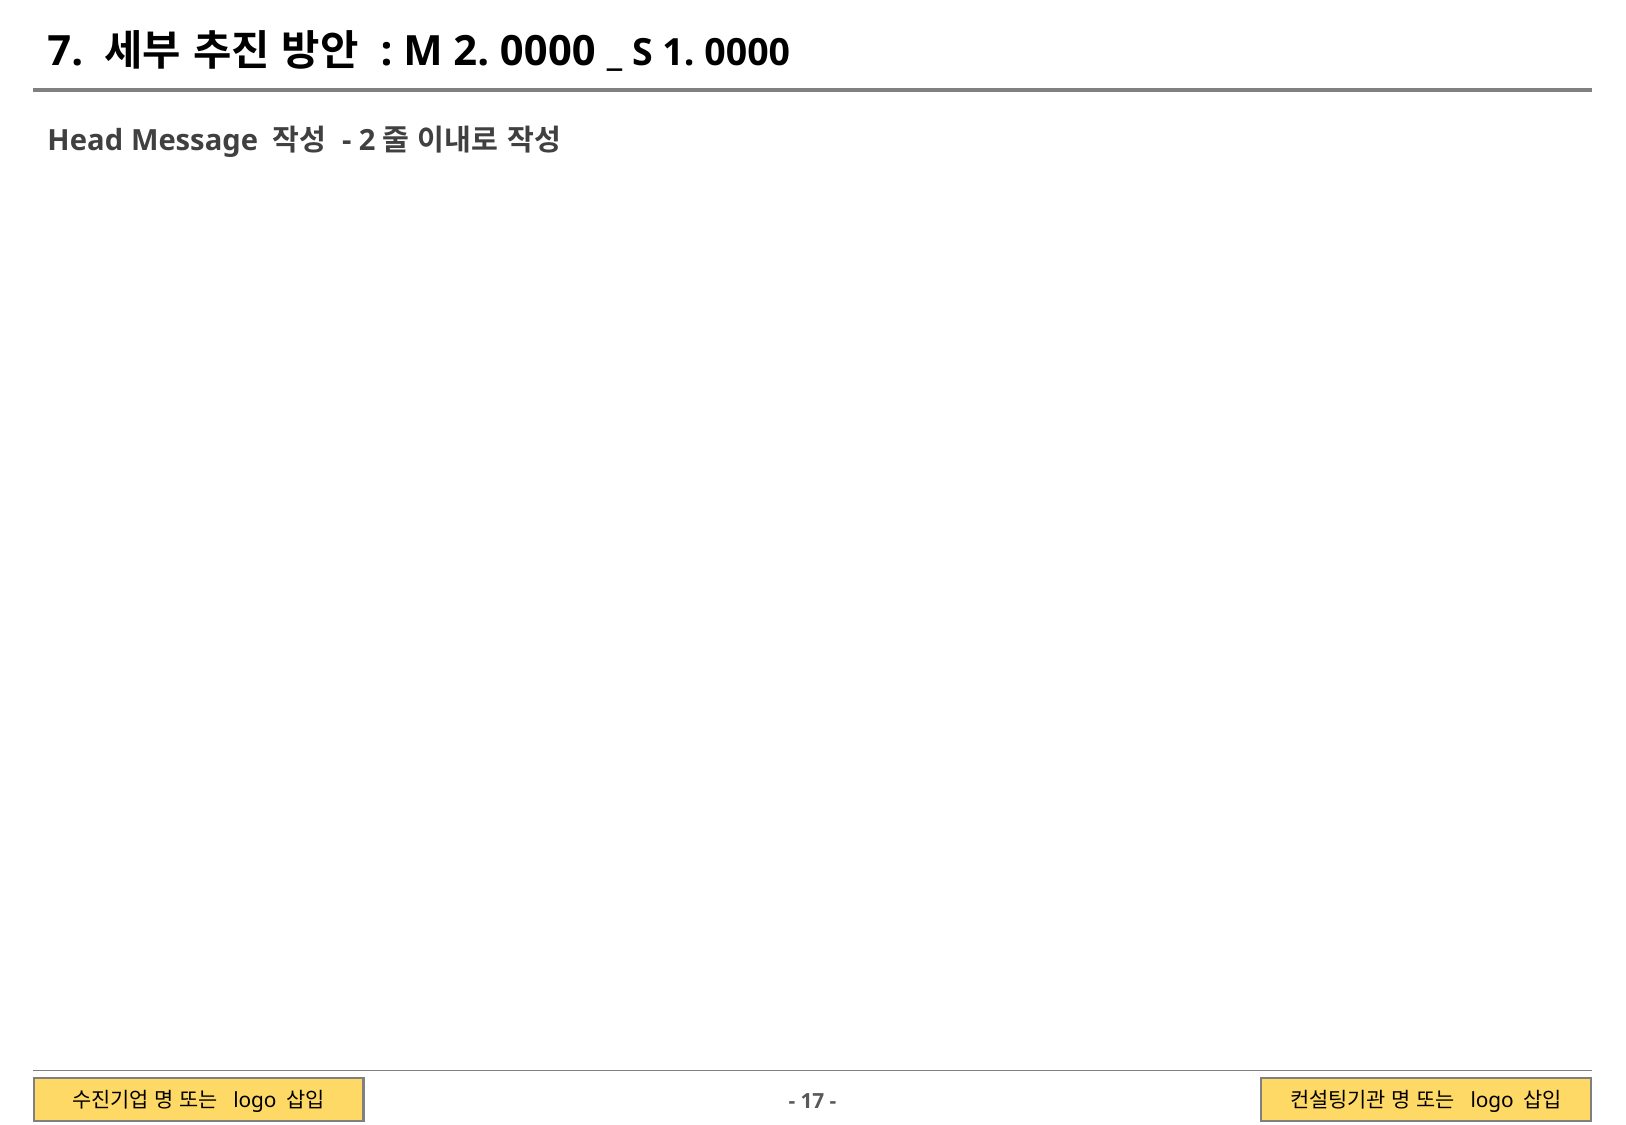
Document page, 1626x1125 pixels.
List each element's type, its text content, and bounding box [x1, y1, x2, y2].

text_box Head Message 작성 - 2줄 이내로 작성 [32, 113, 1593, 164]
text_box 7. 세부 추진 방안 : M 2. 0000 _ S 1. 0000 [32, 16, 1061, 81]
